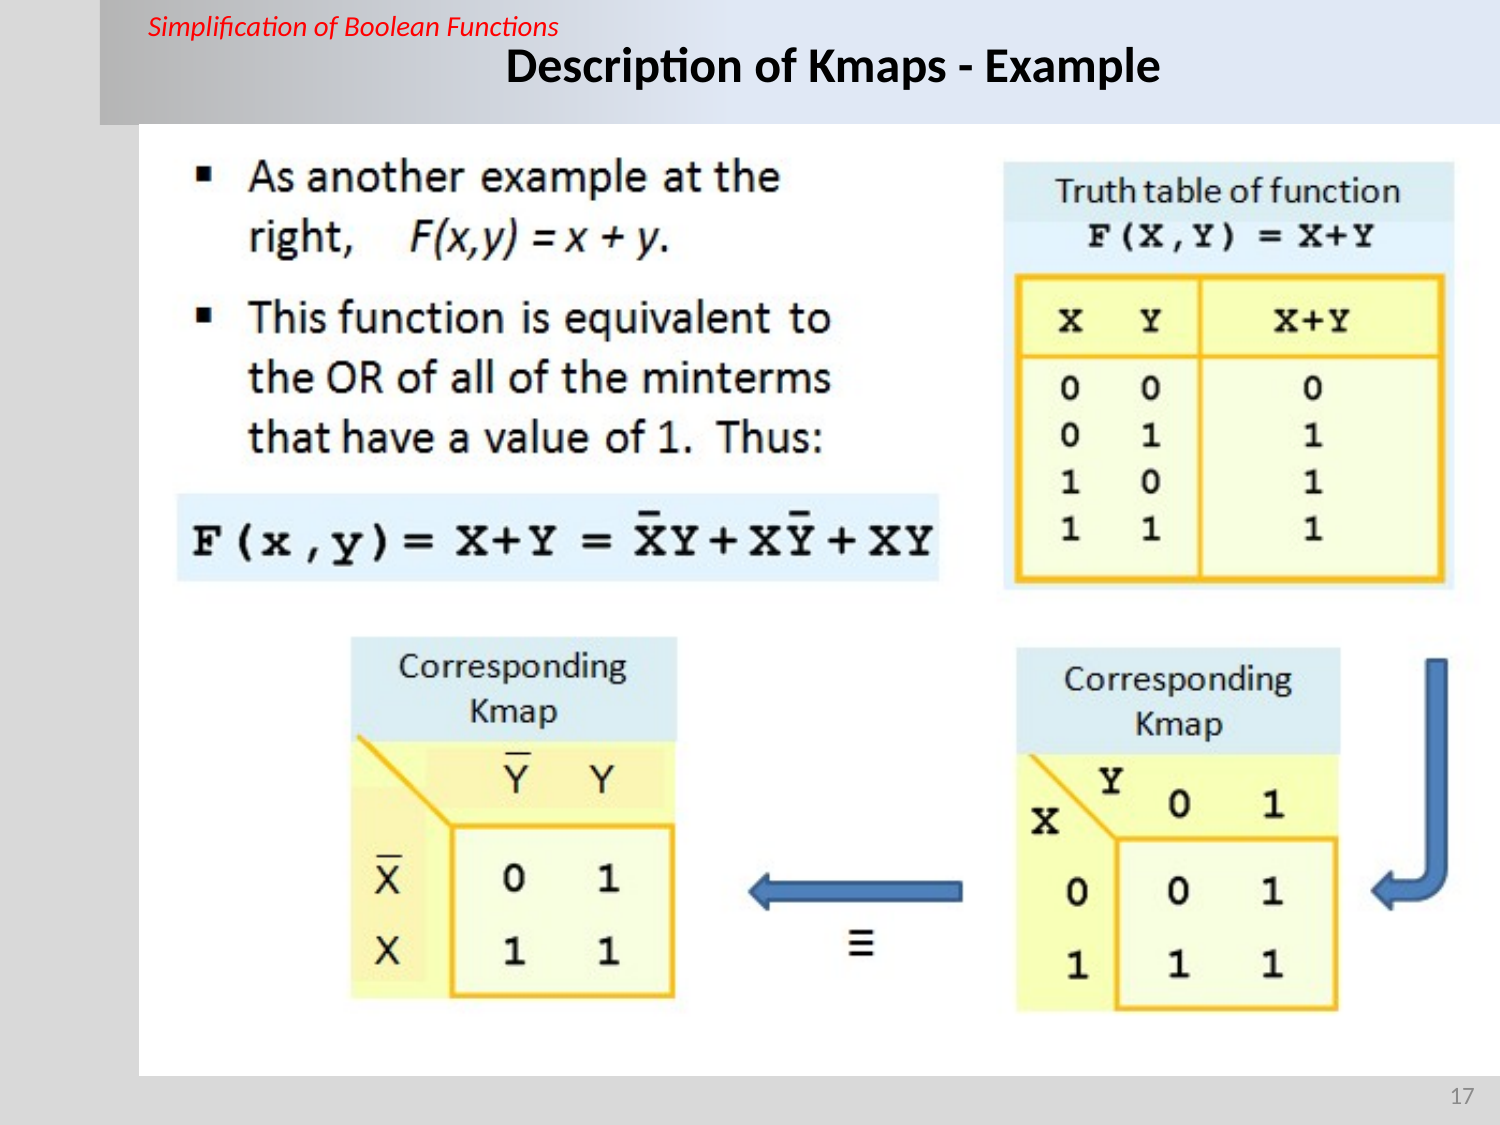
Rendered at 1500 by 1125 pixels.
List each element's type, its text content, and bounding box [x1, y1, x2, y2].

title Description of Kmaps - Example [190, 0, 1444, 121]
picture [139, 124, 1500, 1076]
text_box Simplification of Boolean Functions [133, 0, 623, 50]
